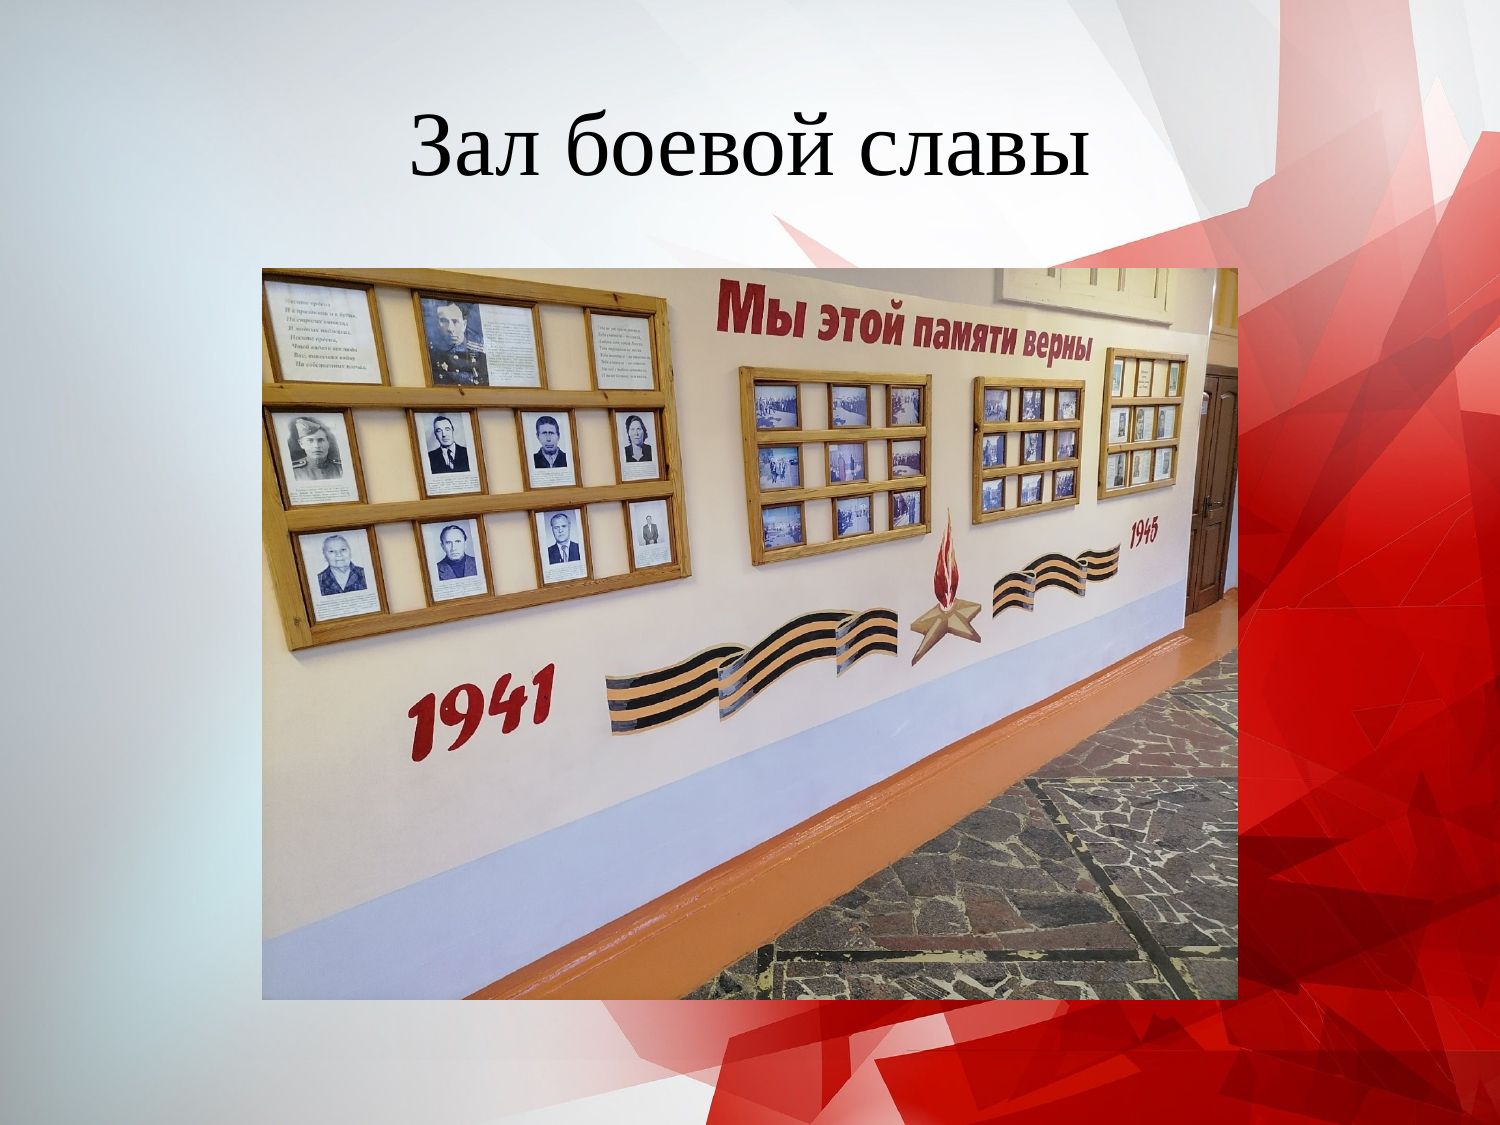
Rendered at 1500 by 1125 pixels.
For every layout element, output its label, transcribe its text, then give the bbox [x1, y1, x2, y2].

title Зал боевой славы [75, 45, 1425, 233]
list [262, 268, 1238, 1000]
picture [0, 0, 1500, 1125]
